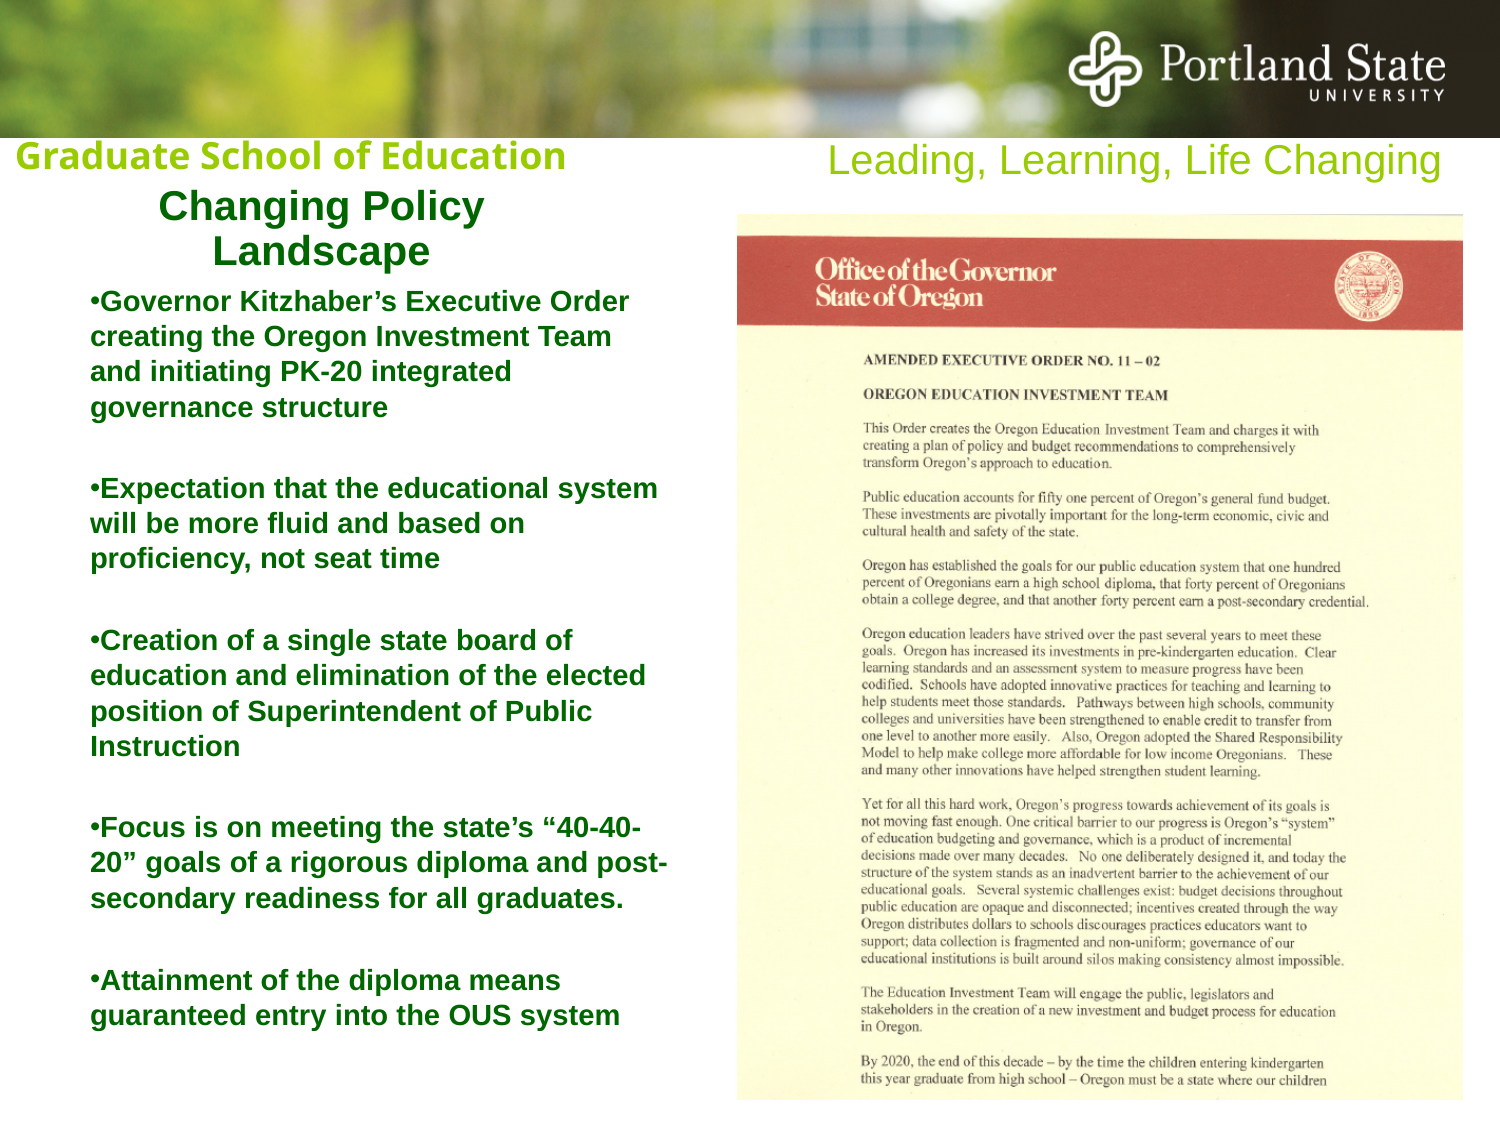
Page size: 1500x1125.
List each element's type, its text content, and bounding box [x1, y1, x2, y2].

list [737, 214, 1463, 1101]
list Governor Kitzhaber’s Executive Order creating the Oregon Investment Team and initiating PK-20 integrated governance structure Expectation that the educational system will be more fluid and based on proficiency, not seat time Creation of a single state board of education and elimination of the elected position of Superintendent of Public Instruction Focus is on meeting the state’s “40-40-20” goals of a rigorous diploma and post-secondary readiness for all graduates. Attainment of the diploma means guaranteed entry into the OUS system [74, 274, 688, 1101]
title Changing Policy Landscape [74, 174, 569, 274]
